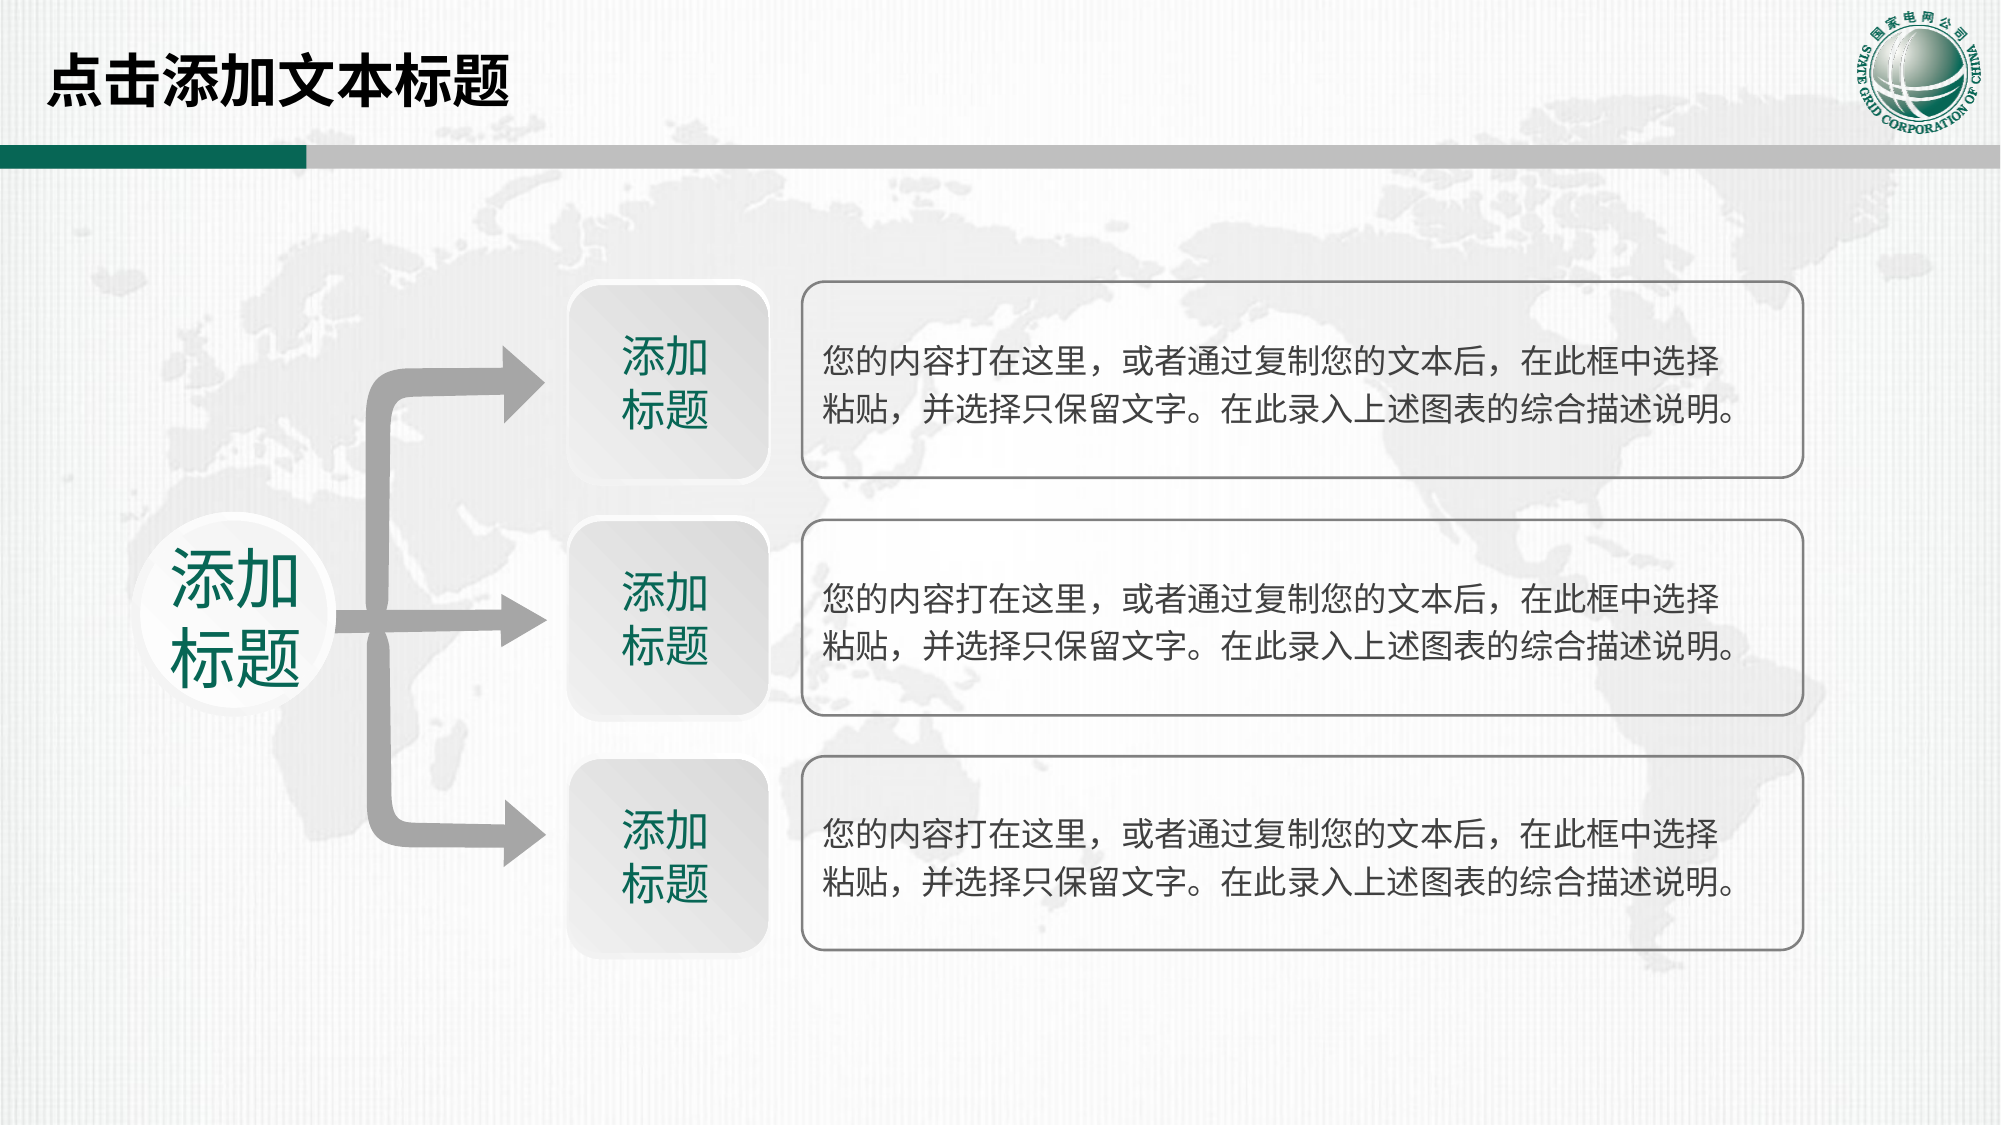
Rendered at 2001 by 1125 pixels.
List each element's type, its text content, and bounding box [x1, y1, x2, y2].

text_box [131, 511, 337, 717]
text_box [365, 345, 545, 626]
picture [0, 0, 2001, 145]
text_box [566, 279, 771, 486]
text_box [366, 633, 547, 868]
text_box 您的内容打在这里，或者通过复制您的文本后，在此框中选择 粘贴，并选择只保留文字。在此录入上述图表的综合描述说明。 [802, 756, 1804, 951]
text_box 您的内容打在这里，或者通过复制您的文本后，在此框中选择 粘贴，并选择只保留文字。在此录入上述图表的综合描述说明。 [802, 519, 1804, 716]
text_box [566, 752, 771, 960]
text_box 您的内容打在这里，或者通过复制您的文本后，在此框中选择 粘贴，并选择只保留文字。在此录入上述图表的综合描述说明。 [802, 281, 1804, 478]
text_box 点击添加文本标题 [0, 37, 692, 122]
picture [0, 169, 2001, 1125]
text_box [337, 593, 548, 648]
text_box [566, 515, 771, 722]
